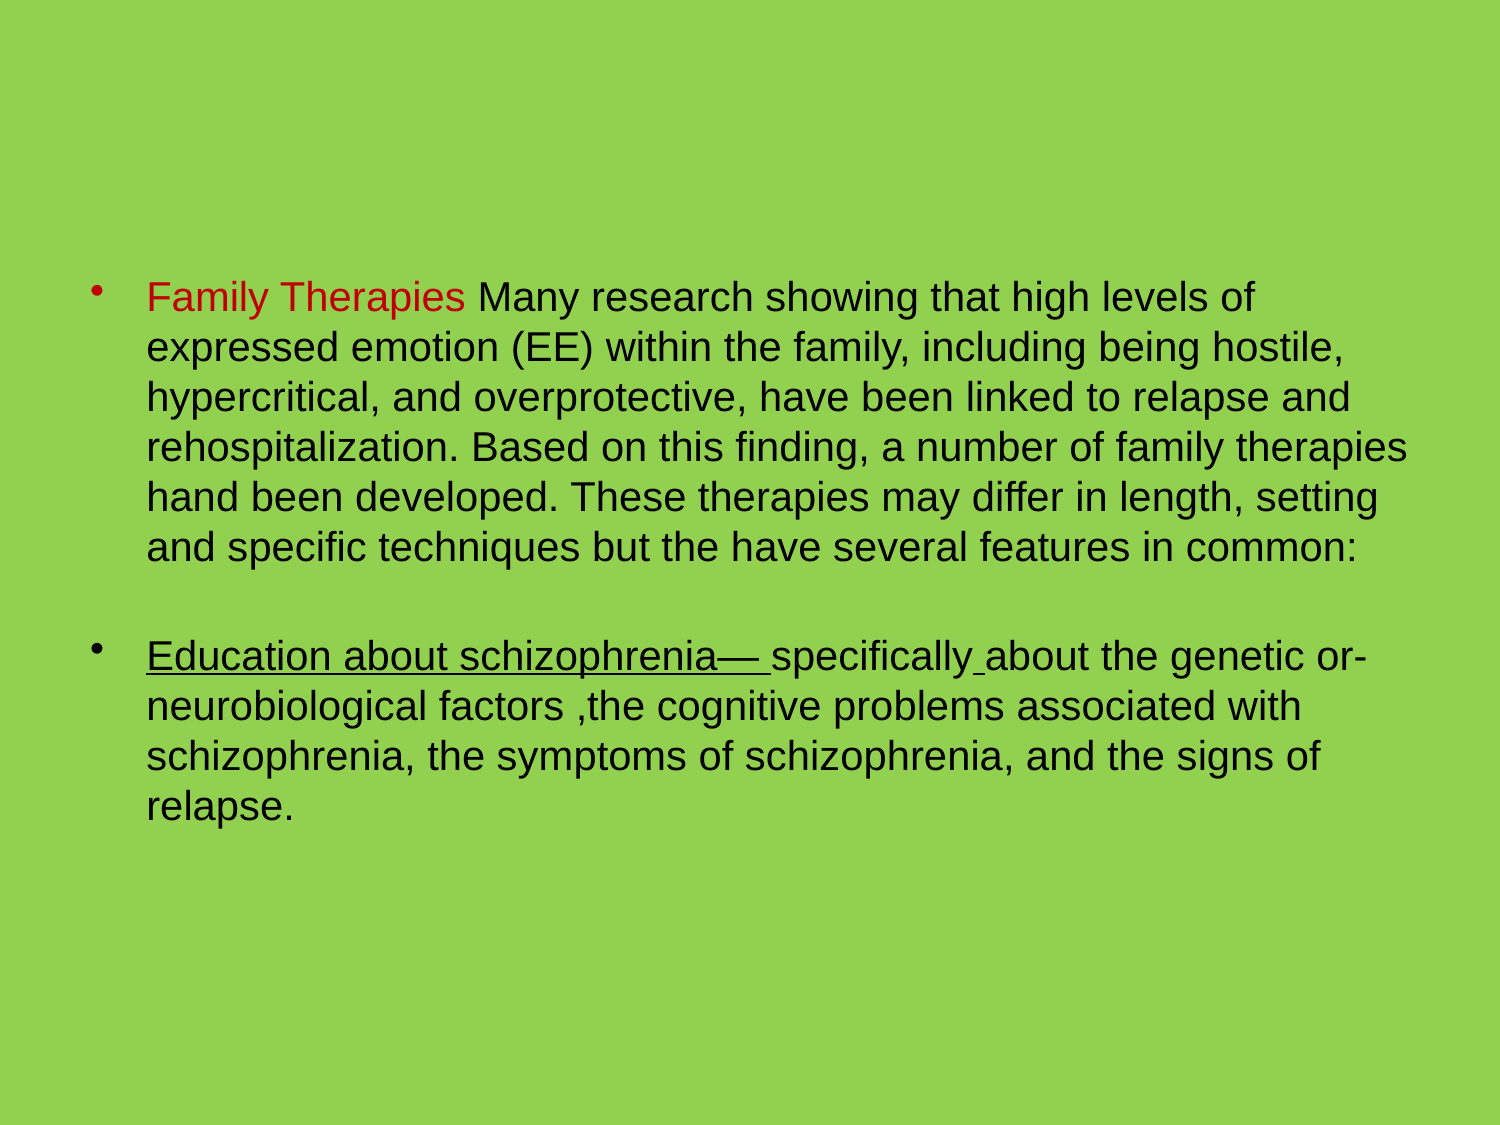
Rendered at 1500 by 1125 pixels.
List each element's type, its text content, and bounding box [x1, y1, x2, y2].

list Family Therapies Many research showing that high levels of expressed emotion (EE) within the family, including being hostile, hypercritical, and overprotective, have been linked to relapse and rehospitalization. Based on this finding, a number of family therapies hand been developed. These therapies may differ in length, setting and specific techniques but the have several features in common: Education about schizophrenia— specifically about the genetic or- neurobiological factors ,the cognitive problems associated with schizophrenia, the symptoms of schizophrenia, and the signs of relapse. [75, 262, 1425, 1005]
